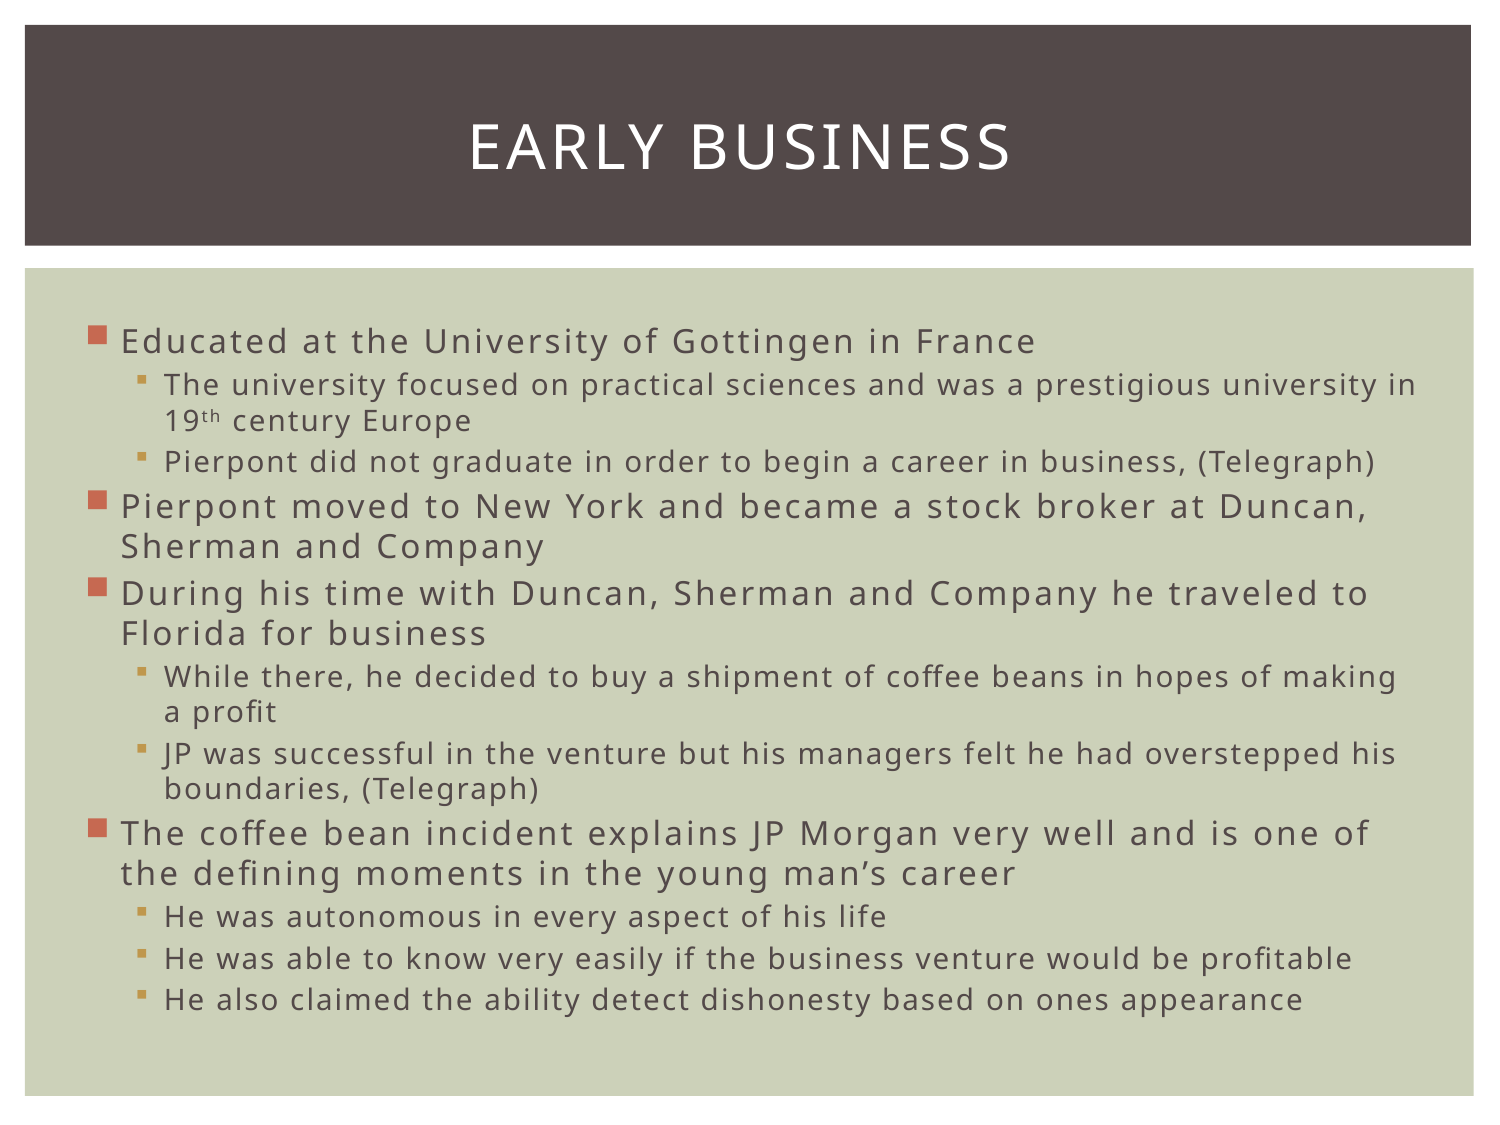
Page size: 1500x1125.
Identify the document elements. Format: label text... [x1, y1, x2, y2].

title Early business [62, 58, 1438, 232]
list Educated at the University of Gottingen in France The university focused on practical sciences and was a prestigious university in 19th century Europe Pierpont did not graduate in order to begin a career in business, (Telegraph) Pierpont moved to New York and became a stock broker at Duncan, Sherman and Company During his time with Duncan, Sherman and Company he traveled to Florida for business While there, he decided to buy a shipment of coffee beans in hopes of making a profit JP was successful in the venture but his managers felt he had overstepped his boundaries, (Telegraph) The coffee bean incident explains JP Morgan very well and is one of the defining moments in the young man’s career He was autonomous in every aspect of his life He was able to know very easily if the business venture would be profitable He also claimed the ability detect dishonesty based on ones appearance [62, 312, 1442, 1036]
